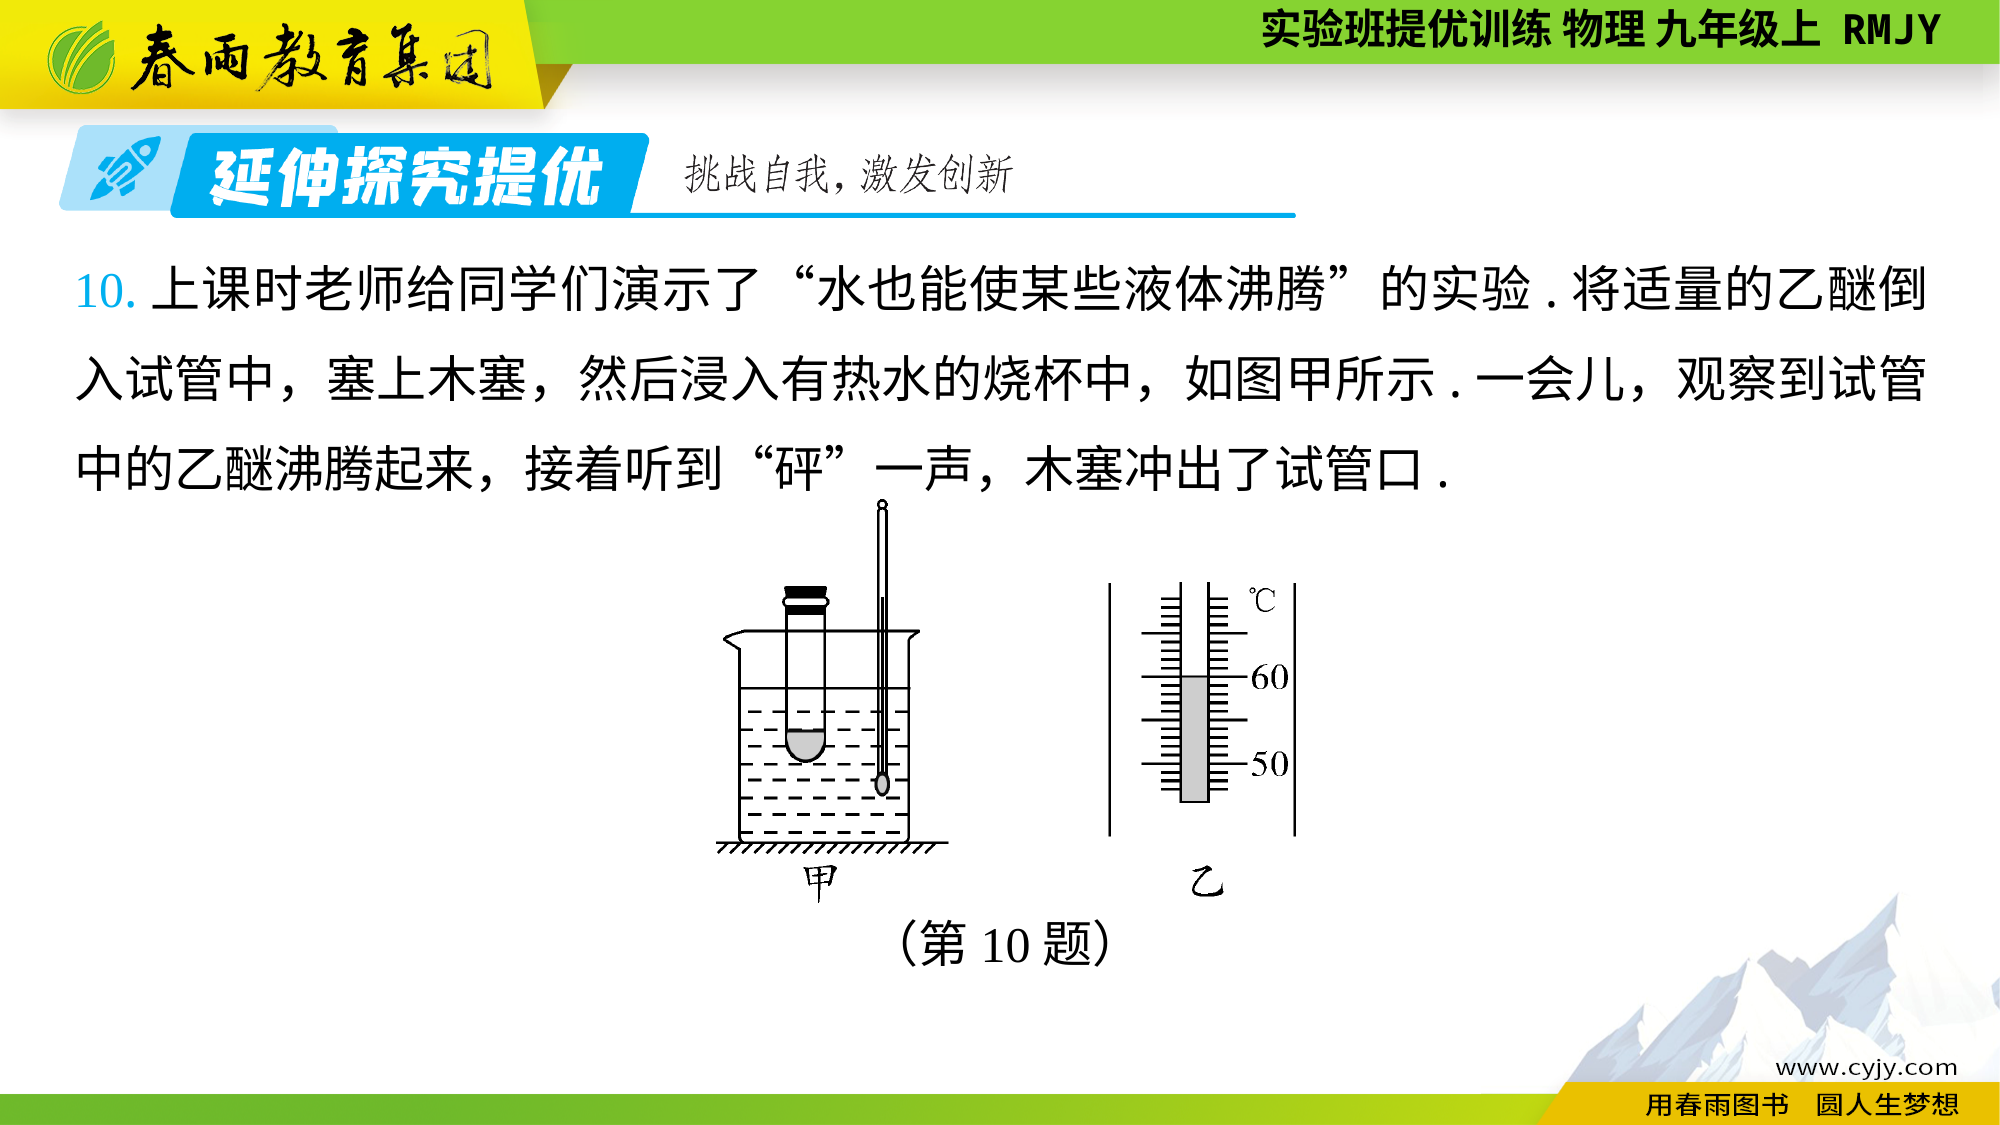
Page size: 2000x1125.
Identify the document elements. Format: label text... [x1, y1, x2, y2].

list 10.上课时老师给同学们演示了“水也能使某些液体沸腾”的实验.将适量的乙醚倒入试管中，塞上木塞，然后浸入有热水的烧杯中，如图甲所示.一会儿，观察到试管中的乙醚沸腾起来，接着听到“砰”一声，木塞冲出了试管口. [59, 220, 1944, 497]
picture [0, 0, 2000, 1125]
text_box （第10题） [853, 913, 1158, 980]
